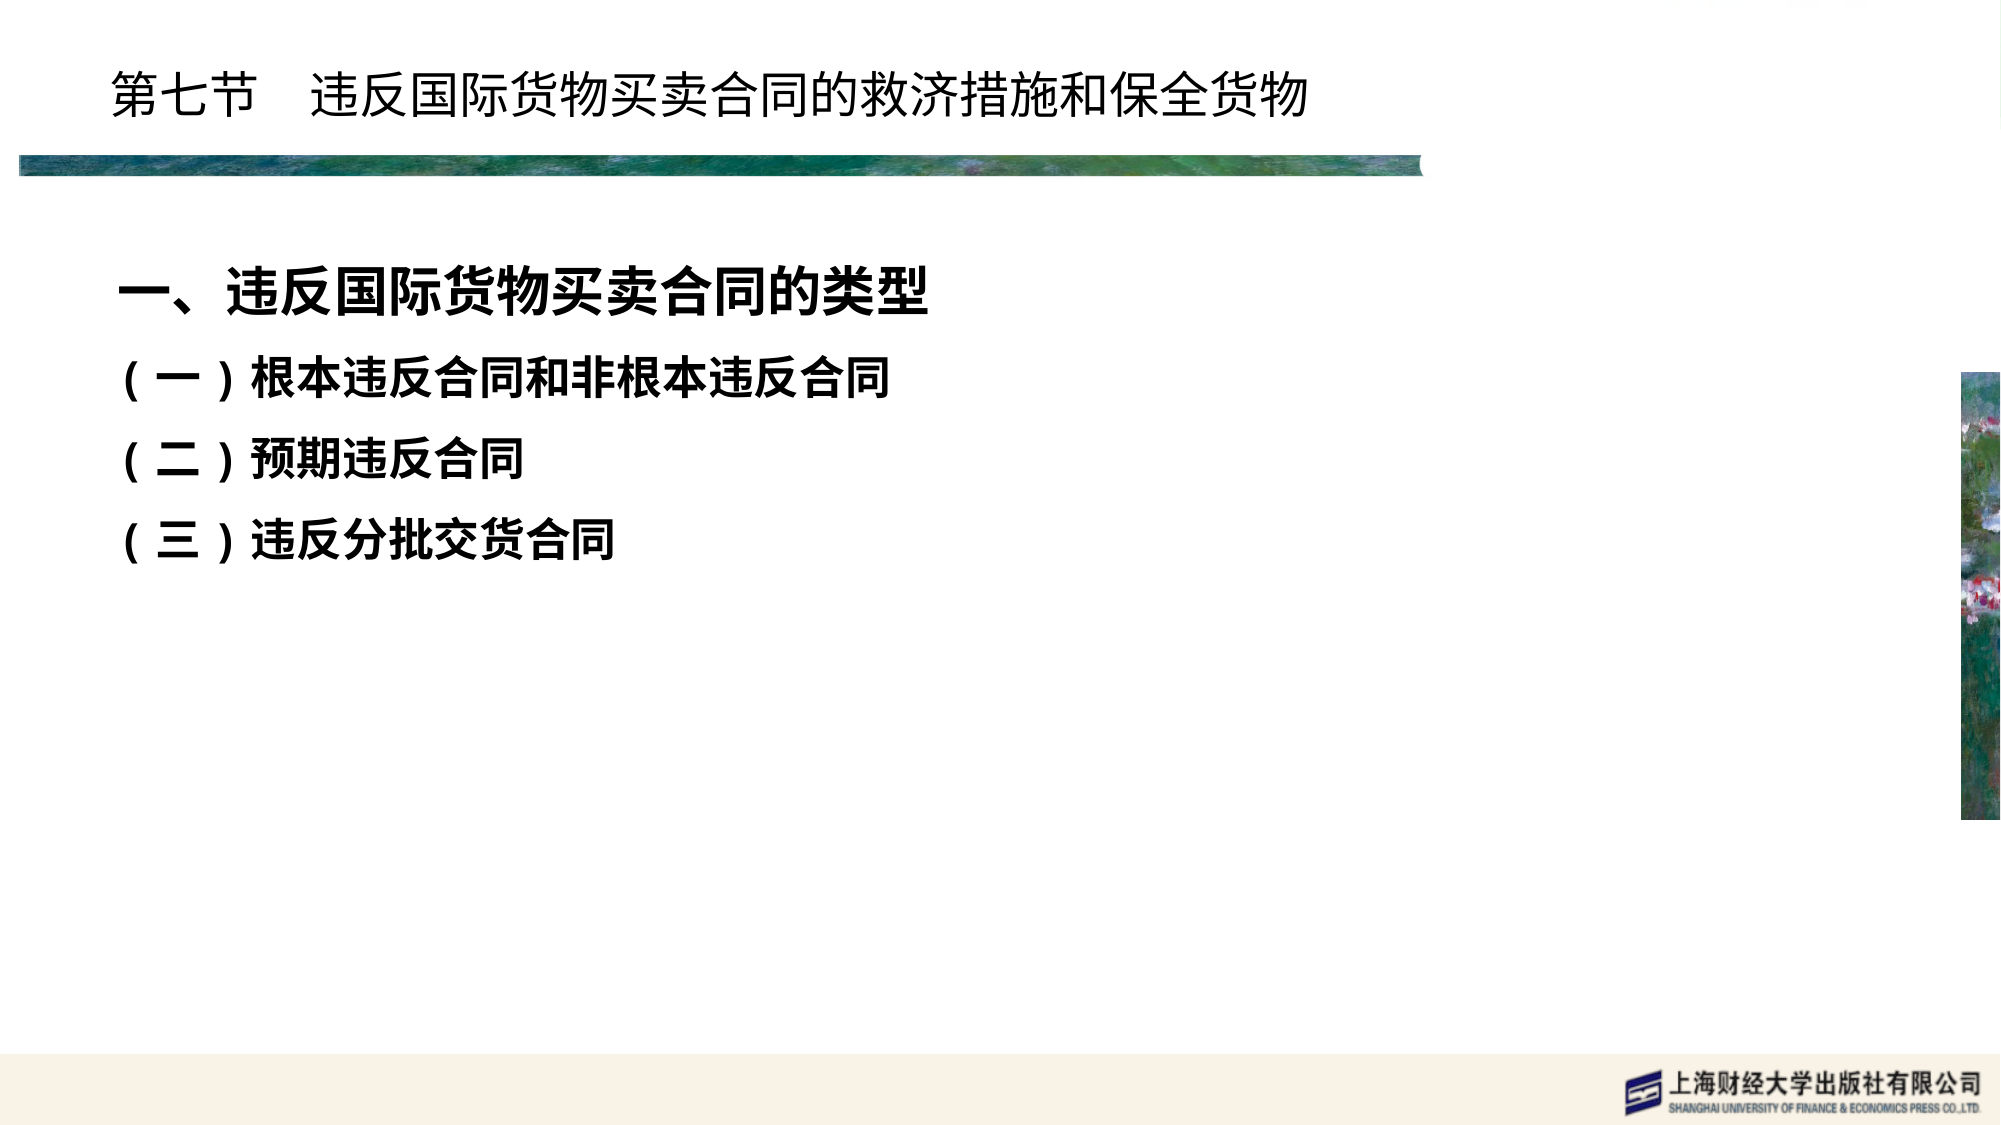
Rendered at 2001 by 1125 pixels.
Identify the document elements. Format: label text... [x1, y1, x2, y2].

picture [0, 0, 2001, 1125]
title 第七节 违反国际货物买卖合同的救济措施和保全货物 [94, 42, 1451, 146]
list 一、违反国际货物买卖合同的类型 (一)根本违反合同和非根本违反合同 (二)预期违反合同 (三)违反分批交货合同 [102, 233, 1898, 1032]
